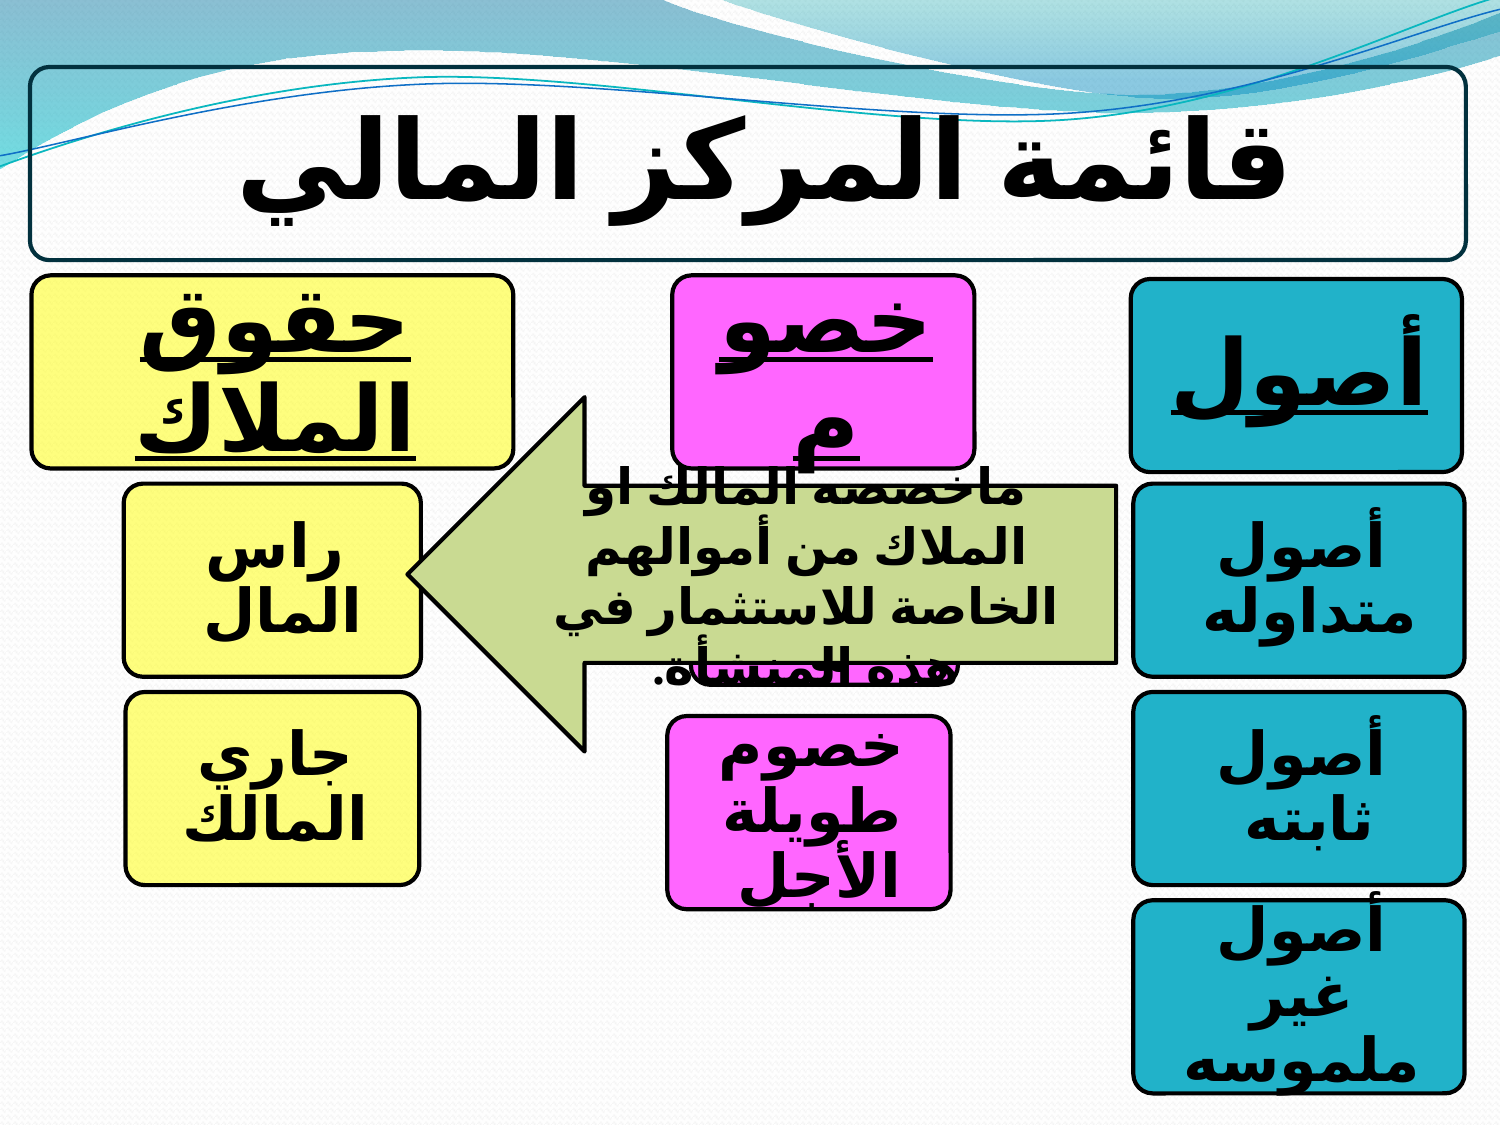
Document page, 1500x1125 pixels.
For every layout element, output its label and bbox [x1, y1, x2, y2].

text_box [29, 66, 1467, 1095]
